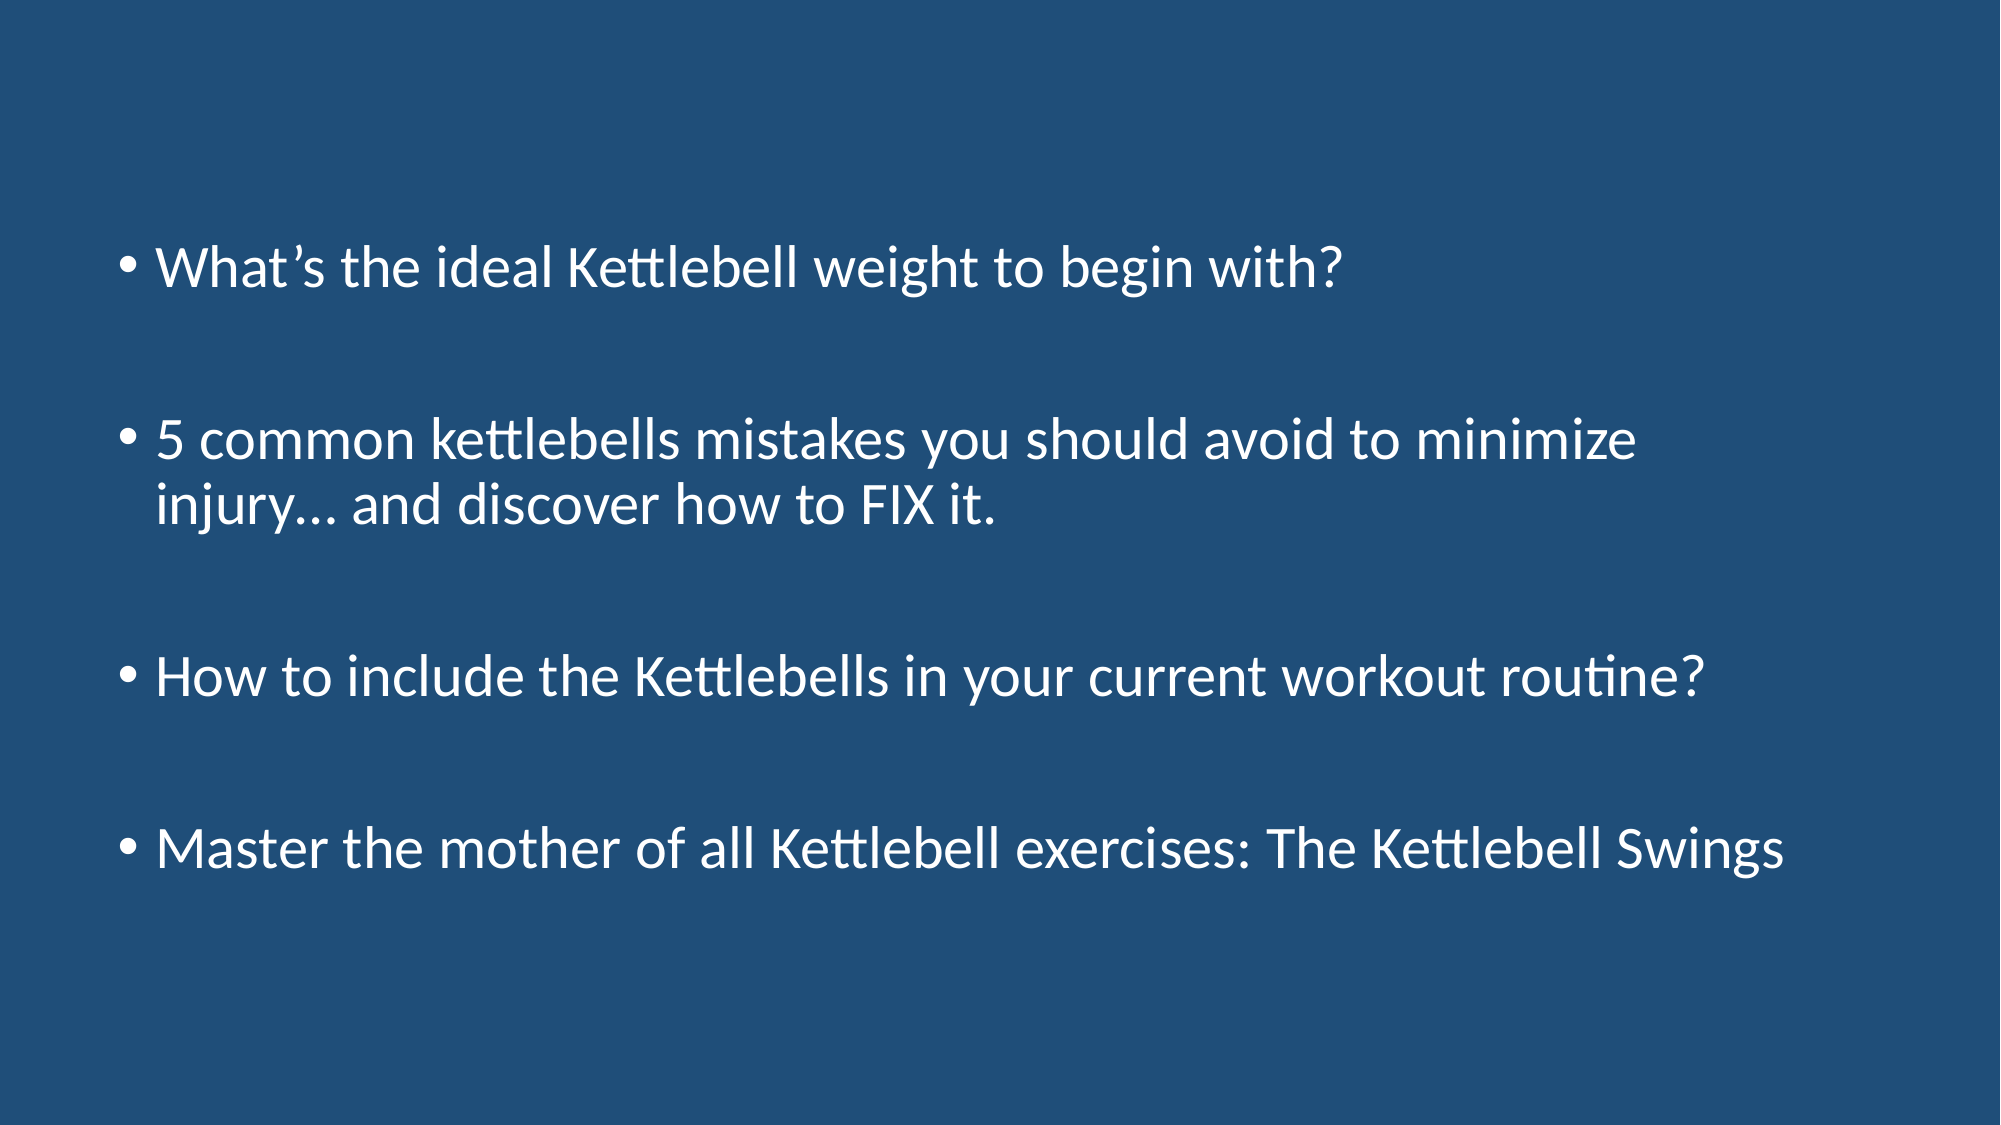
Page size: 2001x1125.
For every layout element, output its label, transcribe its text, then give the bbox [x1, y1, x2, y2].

list What’s the ideal Kettlebell weight to begin with? 5 common kettlebells mistakes you should avoid to minimize injury… and discover how to FIX it. How to include the Kettlebells in your current workout routine? Master the mother of all Kettlebell exercises: The Kettlebell Swings [102, 227, 1828, 1083]
